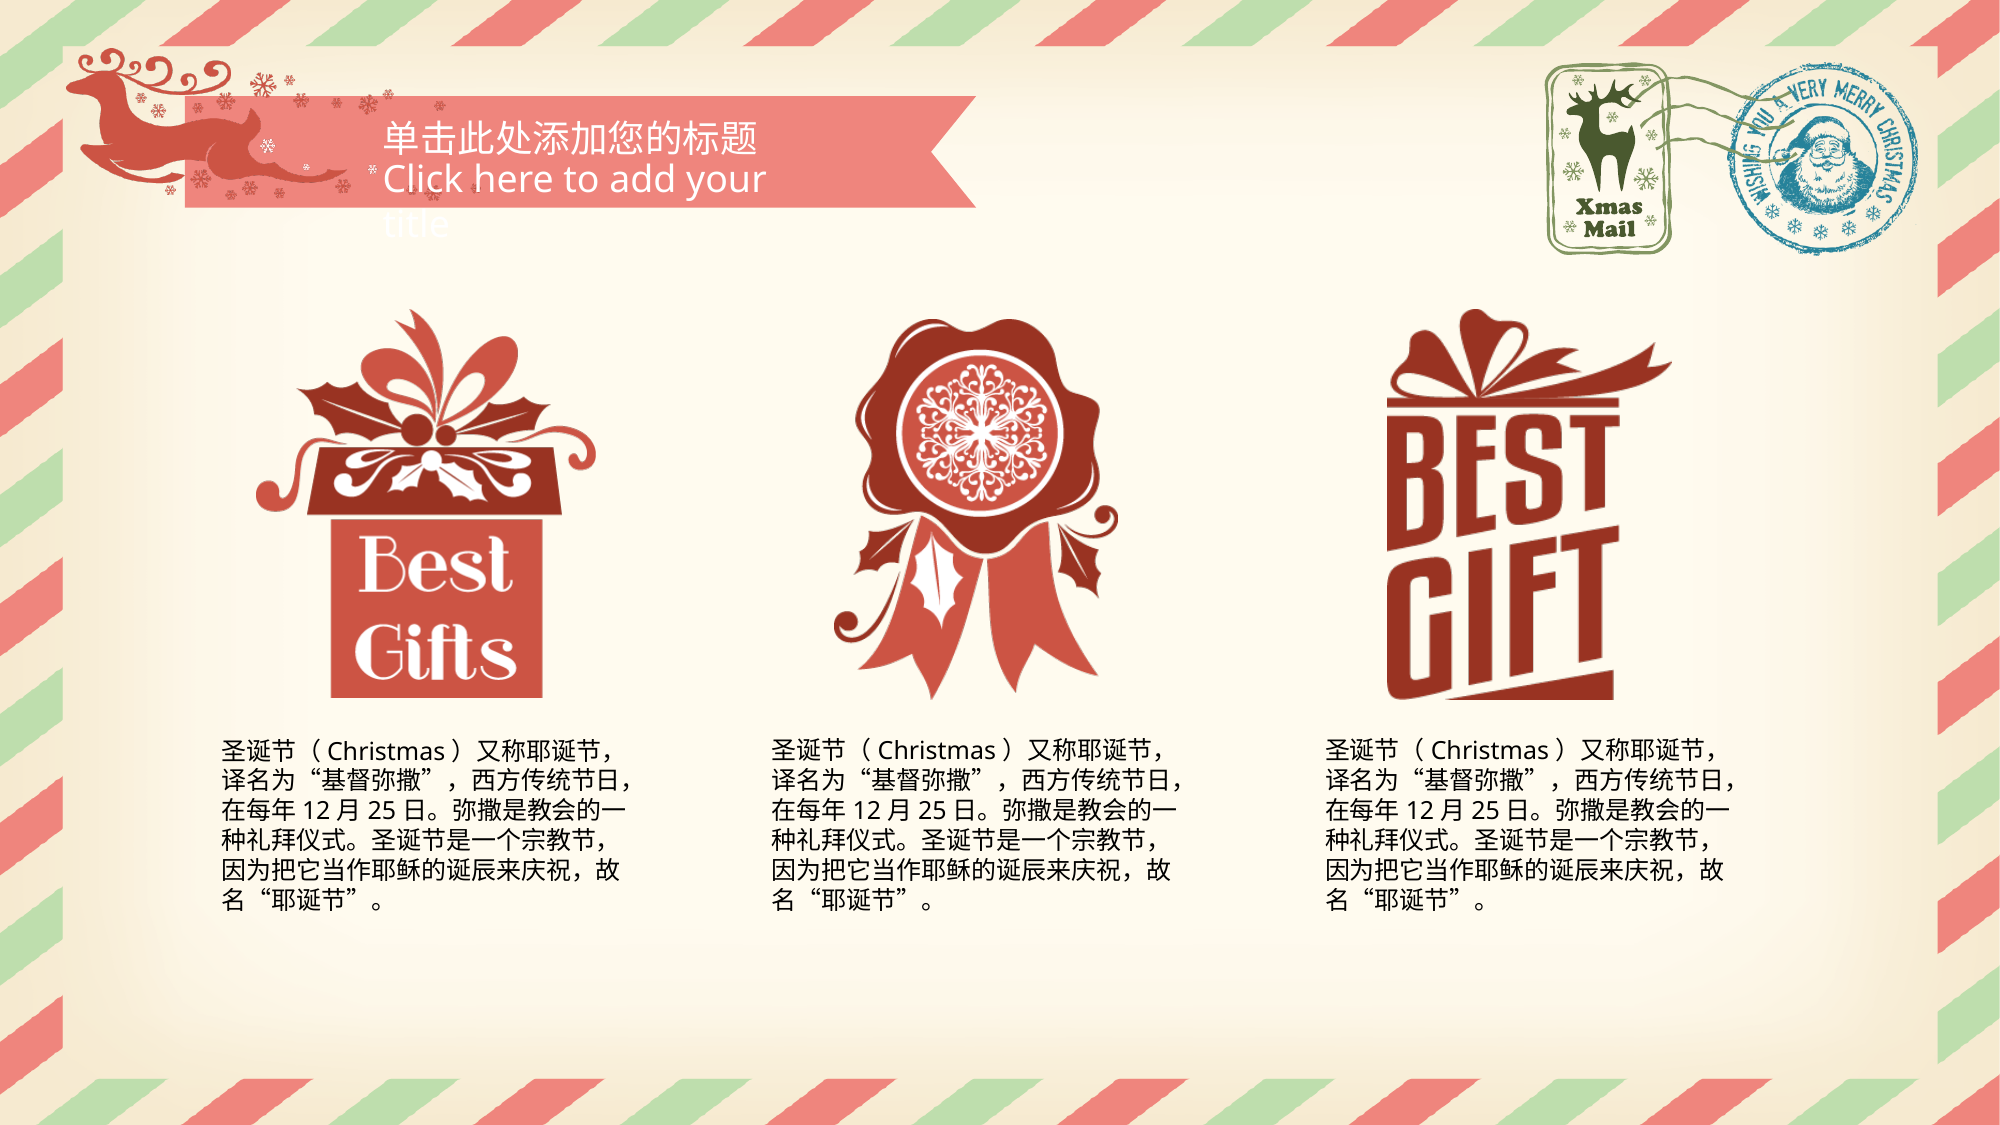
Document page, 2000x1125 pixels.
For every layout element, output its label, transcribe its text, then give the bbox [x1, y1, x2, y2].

text_box Click here to add your title [367, 147, 823, 253]
text_box 圣诞节（Christmas）又称耶诞节，译名为“基督弥撒”，西方传统节日，在每年12月25日。弥撒是教会的一种礼拜仪式。圣诞节是一个宗教节，因为把它当作耶稣的诞辰来庆祝，故名“耶诞节”。 [1310, 727, 1749, 922]
text_box 圣诞节（Christmas）又称耶诞节，译名为“基督弥撒”，西方传统节日，在每年12月25日。弥撒是教会的一种礼拜仪式。圣诞节是一个宗教节，因为把它当作耶稣的诞辰来庆祝，故名“耶诞节”。 [757, 727, 1196, 922]
text_box [485, 93, 979, 210]
text_box 圣诞节（Christmas）又称耶诞节，译名为“基督弥撒”，西方传统节日，在每年12月25日。弥撒是教会的一种礼拜仪式。圣诞节是一个宗教节，因为把它当作耶稣的诞辰来庆祝，故名“耶诞节”。 [206, 727, 645, 923]
picture [0, 0, 2000, 1125]
text_box 单击此处添加您的标题 [485, 107, 823, 147]
